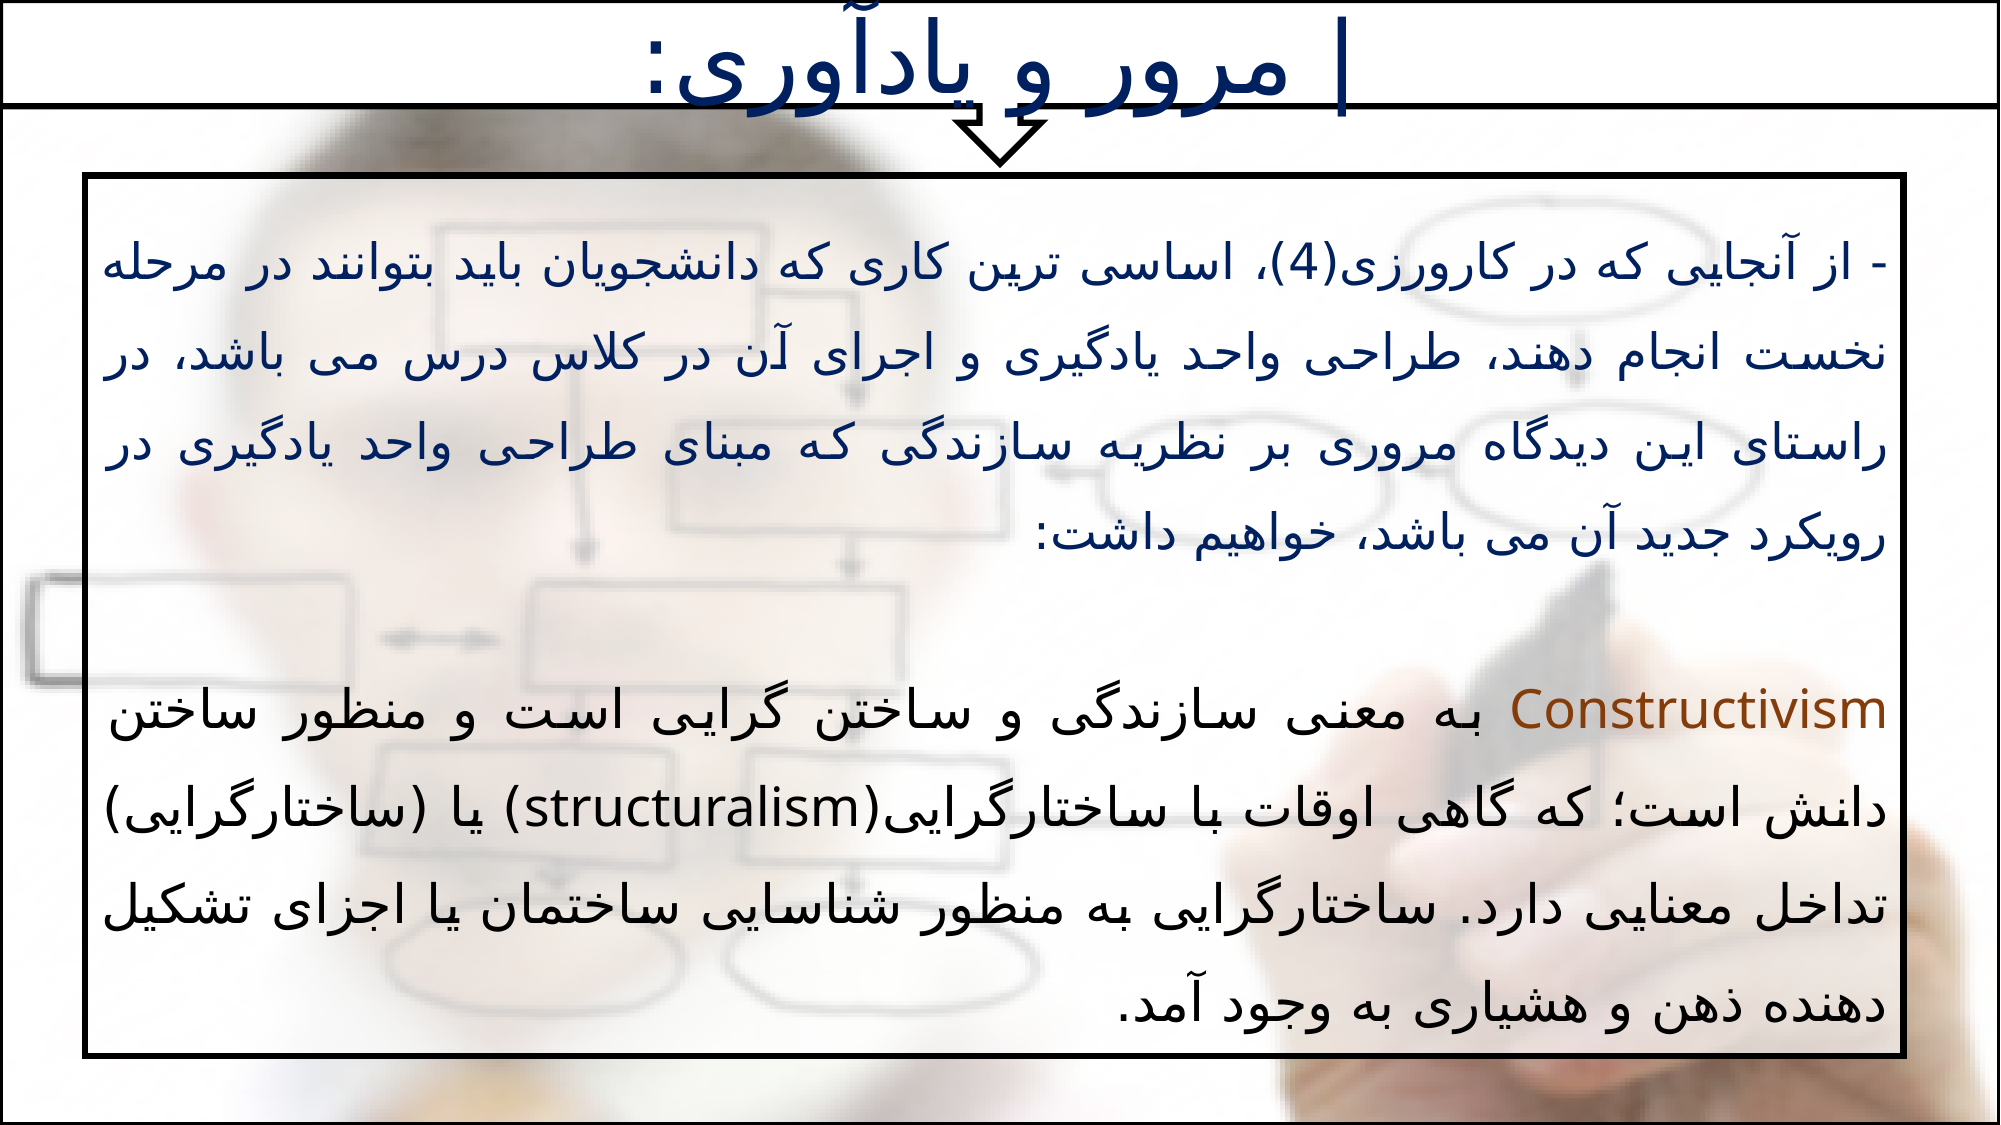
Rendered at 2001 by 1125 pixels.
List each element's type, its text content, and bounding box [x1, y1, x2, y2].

text_box - از آنجایی که در کارورزی(4)، اساسی ترین کاری که دانشجویان باید بتوانند در مرحله نخست انجام دهند، طراحی واحد یادگیری و اجرای آن در کلاس درس می باشد، در راستای این دیدگاه مروری بر نظریه سازندگی که مبنای طراحی واحد یادگیری در رویکرد جدید آن می باشد، خواهیم داشت: Constructivism به معنی سازندگی و ساختن گرایی است و منظور ساختن دانش است؛ که گاهی اوقات با ساختارگرایی(structuralism) یا (ساختارگرایی) تداخل معنایی دارد. ساختارگرایی به منظور شناسایی ساختمان یا اجزای تشکیل دهنده ذهن و هشیاری به وجود آمد. [84, 175, 1905, 1057]
text_box [0, 108, 2000, 1125]
text_box | مرور و یادآوری: [0, 0, 2000, 166]
